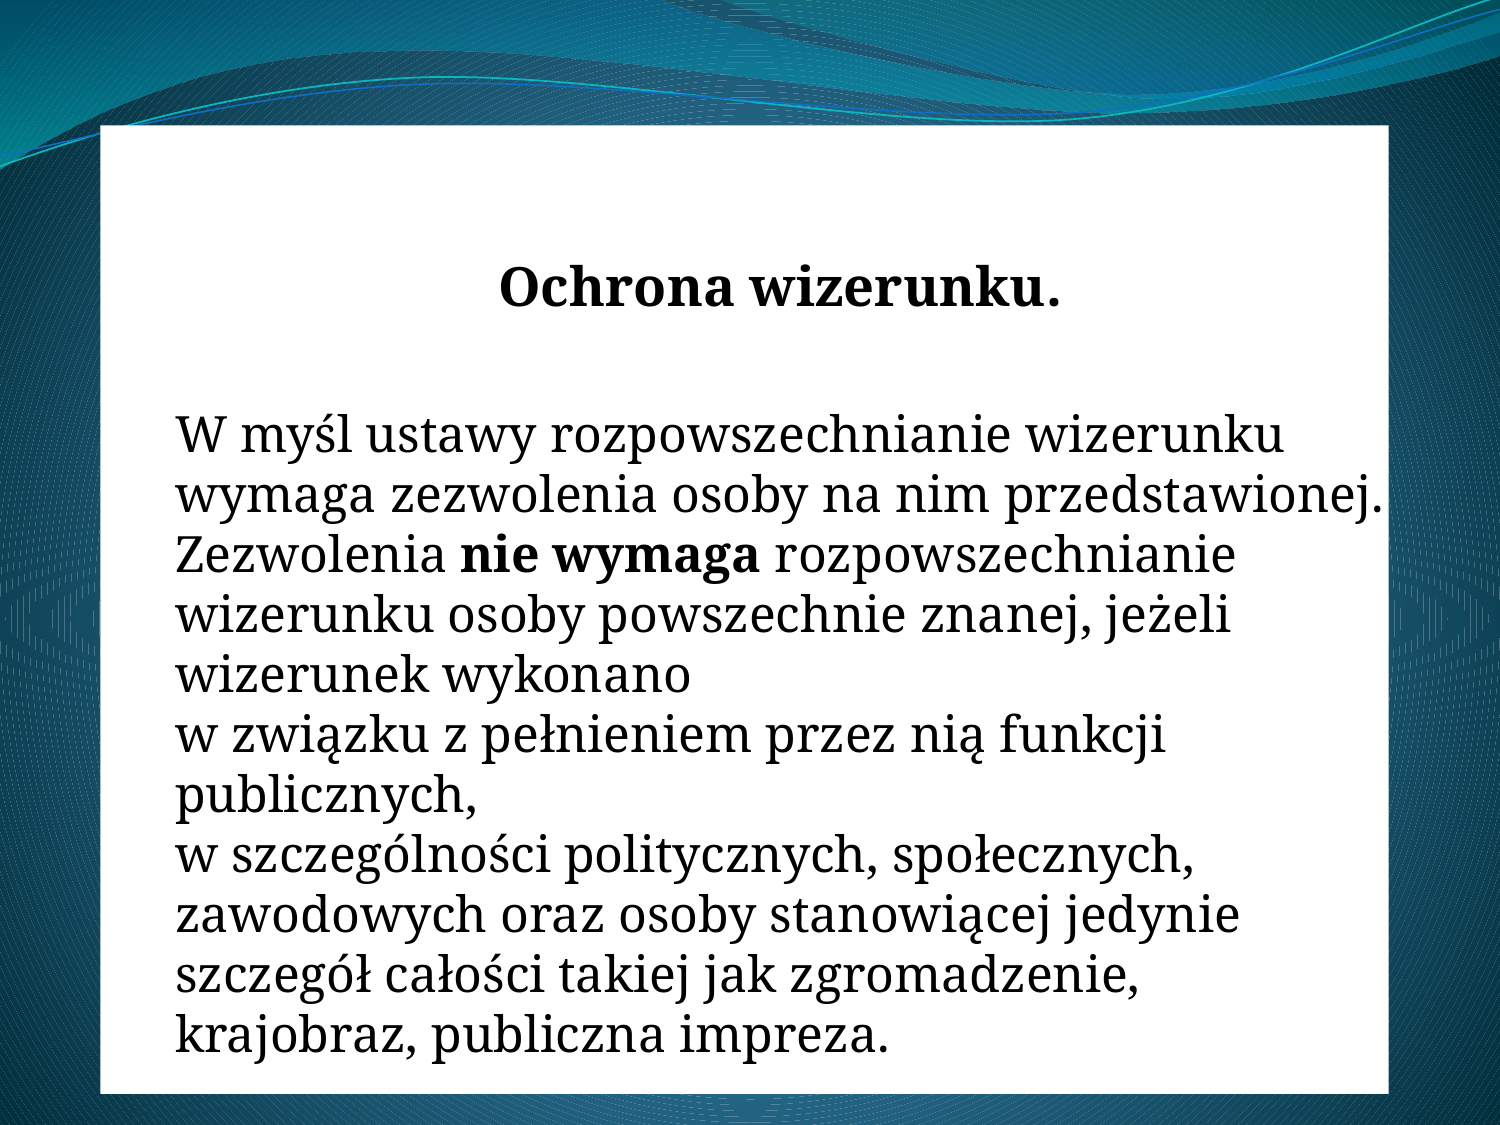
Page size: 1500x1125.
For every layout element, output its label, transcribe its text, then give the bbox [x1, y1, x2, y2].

subtitle Ochrona wizerunku. W myśl ustawy rozpowszechnianie wizerunku wymaga zezwolenia osoby na nim przedstawionej. Zezwolenia nie wymaga rozpowszechnianie wizerunku osoby powszechnie znanej, jeżeli wizerunek wykonano w związku z pełnieniem przez nią funkcji publicznych, w szczególności politycznych, społecznych, zawodowych oraz osoby stanowiącej jedynie szczegół całości takiej jak zgromadzenie, krajobraz, publiczna impreza. [100, 125, 1390, 1095]
